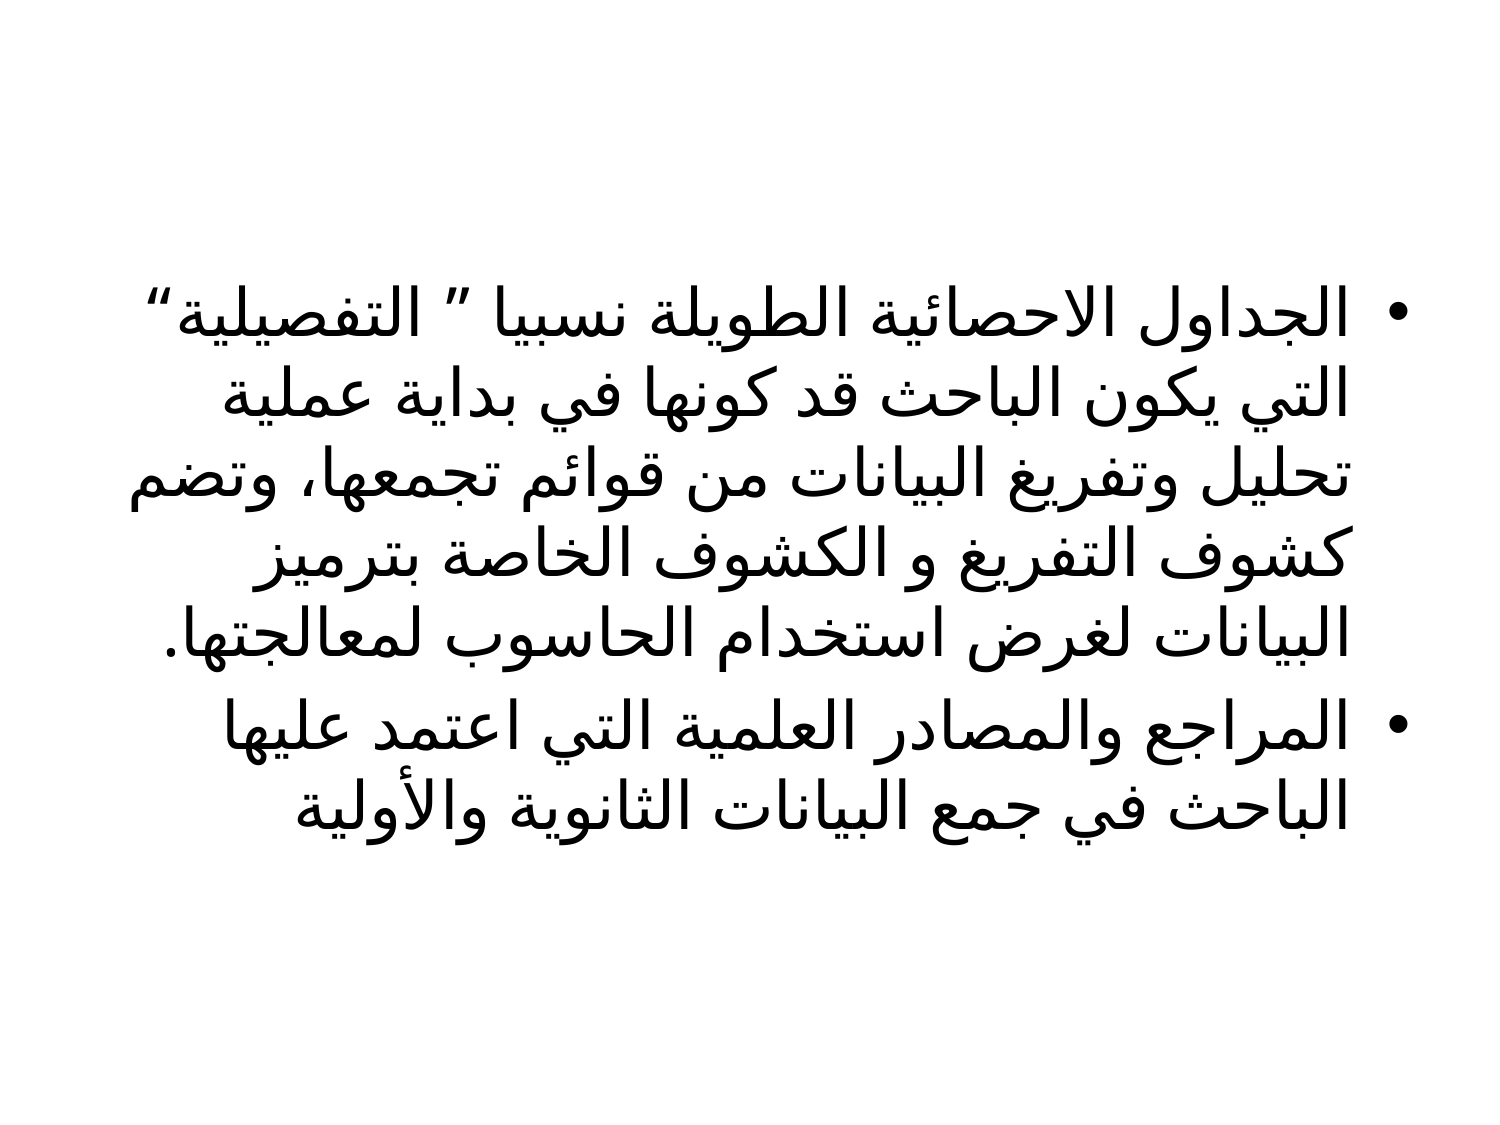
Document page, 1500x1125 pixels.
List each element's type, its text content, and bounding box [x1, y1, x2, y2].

list الجداول الاحصائية الطويلة نسبيا ” التفصيلية“ التي يكون الباحث قد كونها في بداية عملية تحليل وتفريغ البيانات من قوائم تجمعها، وتضم كشوف التفريغ و الكشوف الخاصة بترميز البيانات لغرض استخدام الحاسوب لمعالجتها. المراجع والمصادر العلمية التي اعتمد عليها الباحث في جمع البيانات الثانوية والأولية [75, 262, 1425, 1005]
